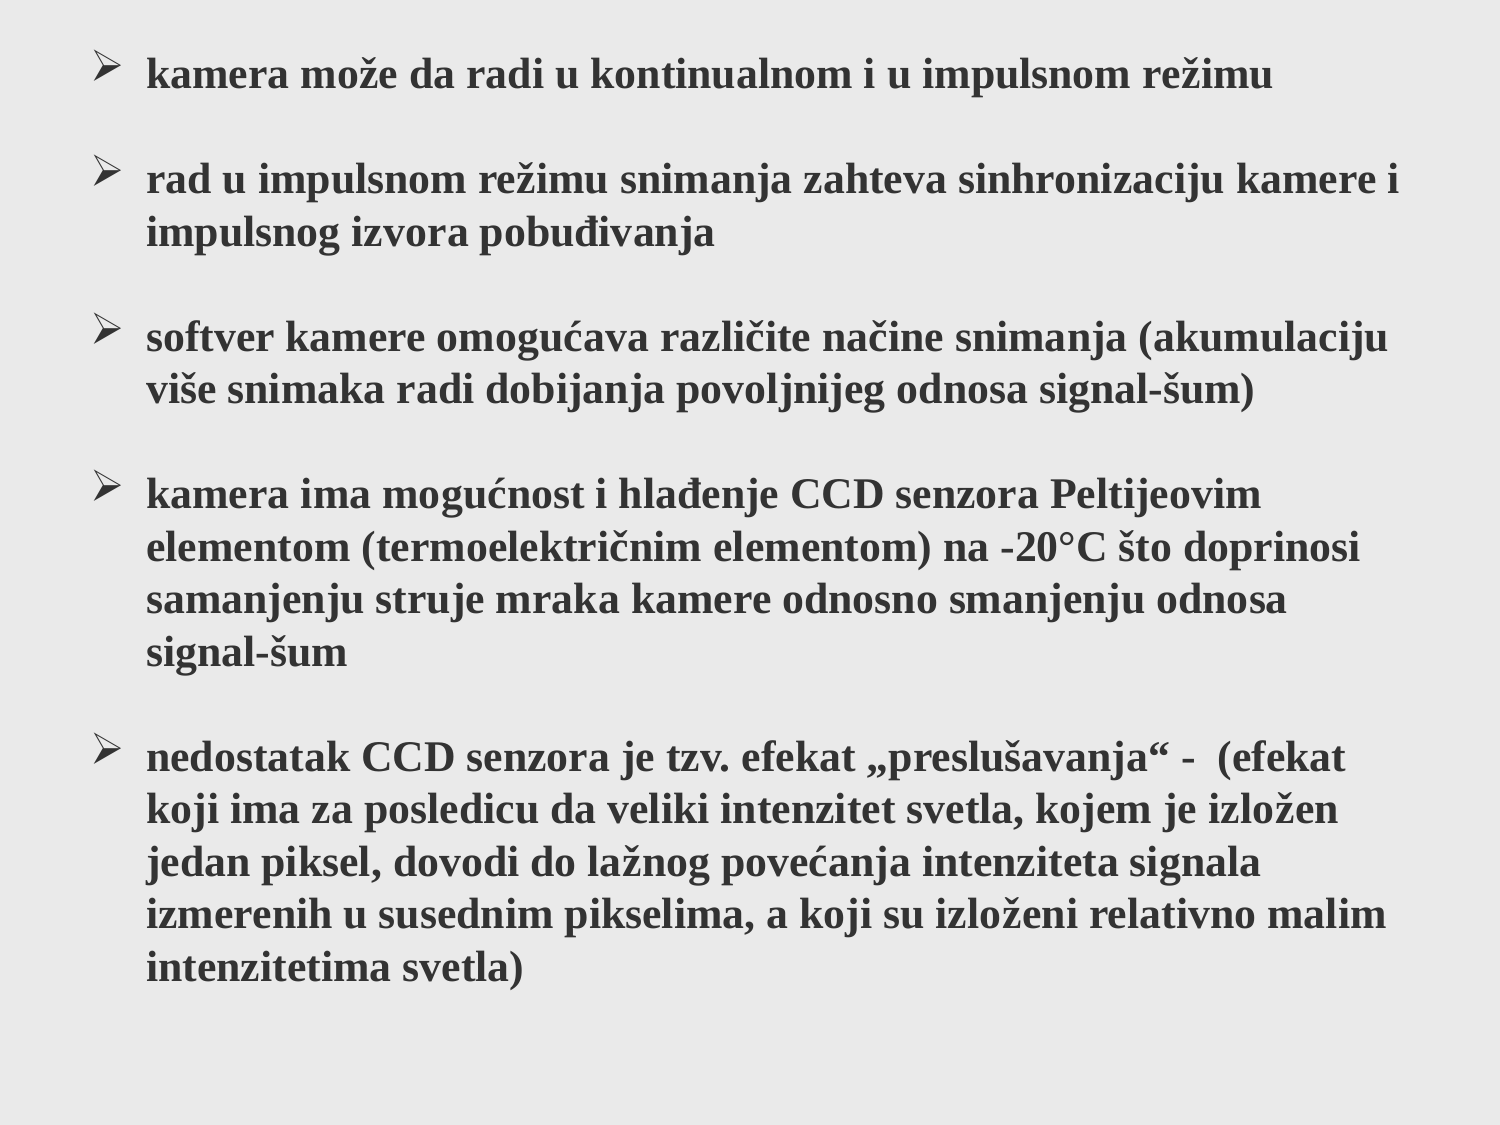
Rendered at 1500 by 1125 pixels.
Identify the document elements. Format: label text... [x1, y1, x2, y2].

list kamera može da radi u kontinualnom i u impulsnom režimu rad u impulsnom režimu snimanja zahteva sinhronizaciju kamere i impulsnog izvora pobuđivanja softver kamere omogućava različite načine snimanja (akumulaciju više snimaka radi dobijanja povoljnijeg odnosa signal-šum) kamera ima mogućnost i hlađenje CCD senzora Peltijeovim elementom (termoelektričnim elementom) na -20°C što doprinosi samanjenju struje mraka kamere odnosno smanjenju odnosa signal-šum nedostatak CCD senzora je tzv. efekat „preslušavanja“ - (efekat koji ima za posledicu da veliki intenzitet svetla, kojem je izložen jedan piksel, dovodi do lažnog povećanja intenziteta signala izmerenih u susednim pikselima, a koji su izloženi relativno malim intenzitetima svetla) [75, 37, 1425, 1013]
